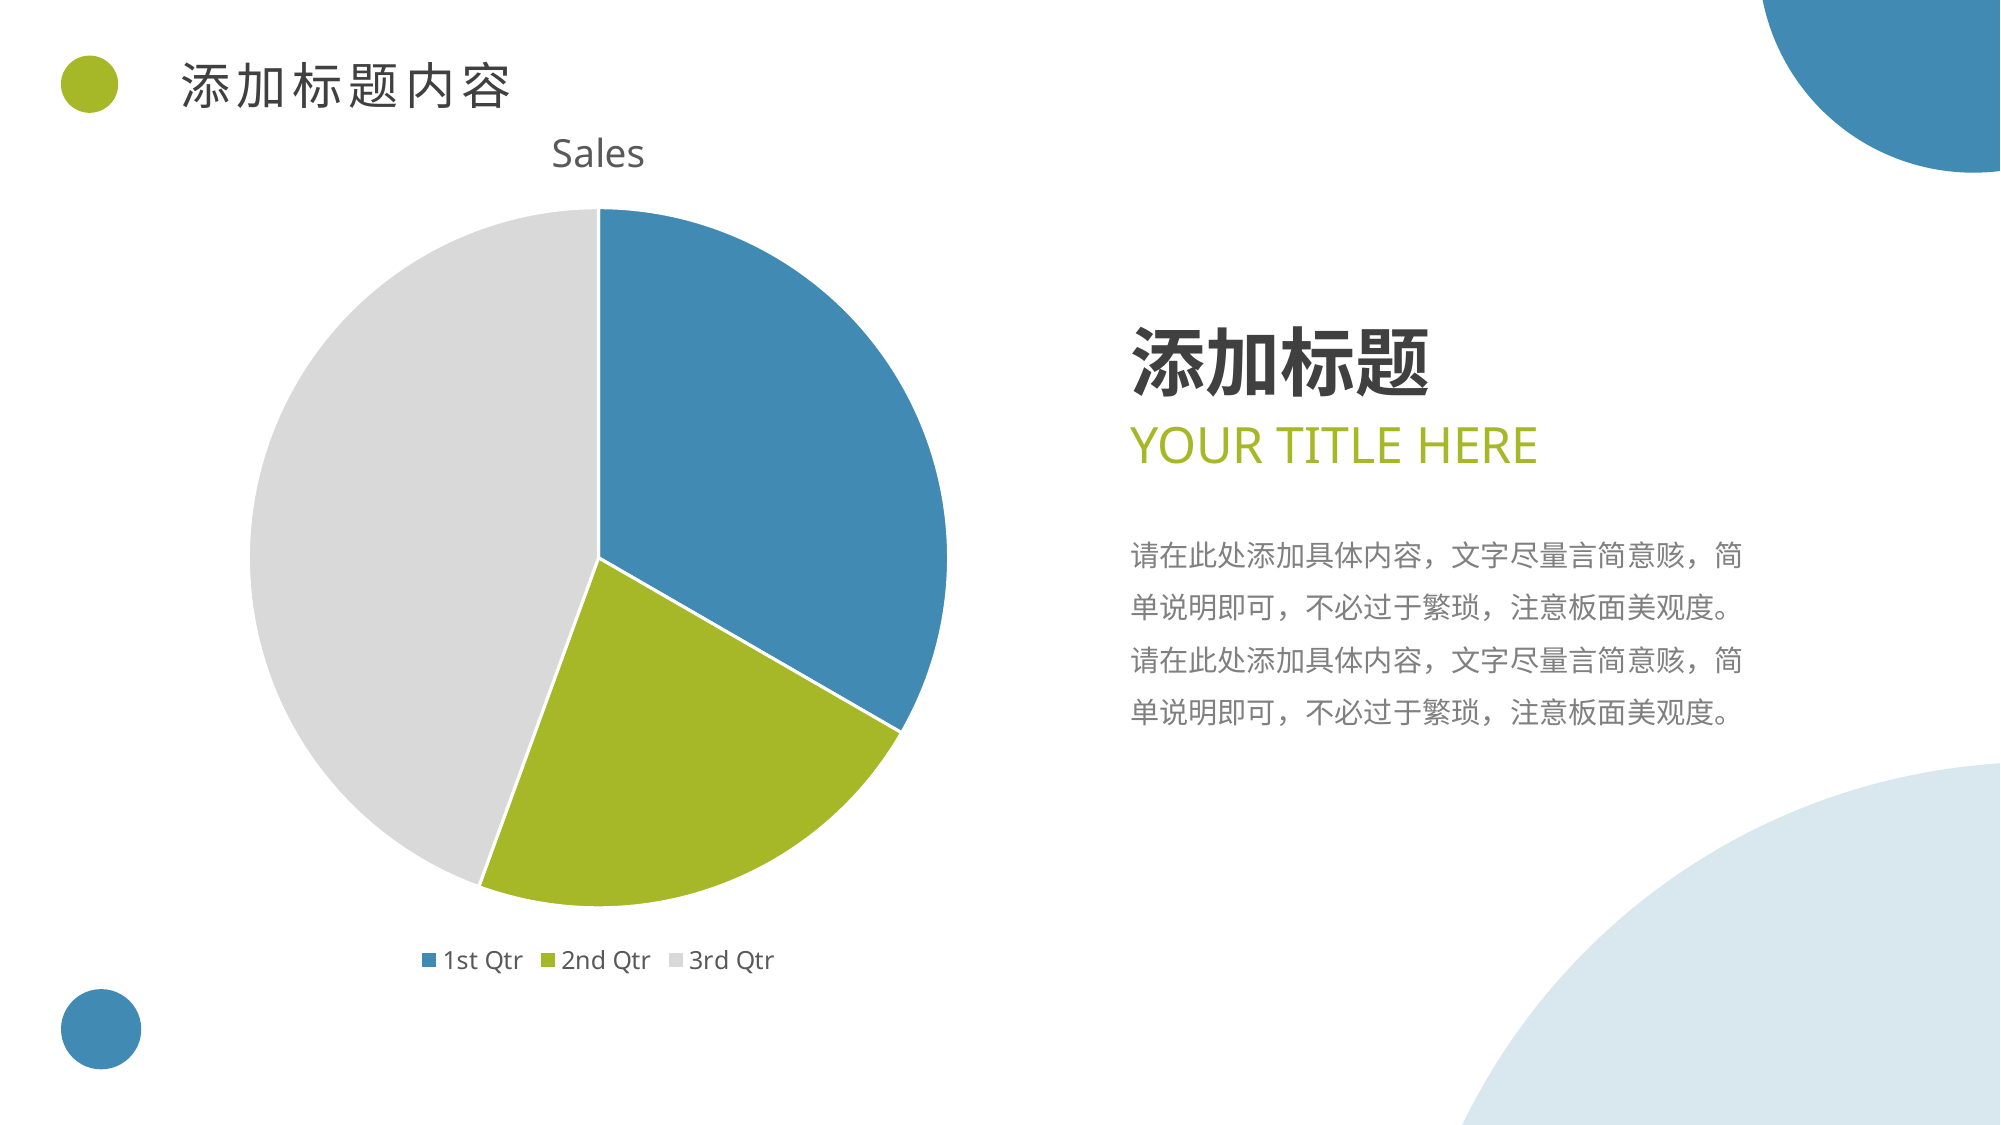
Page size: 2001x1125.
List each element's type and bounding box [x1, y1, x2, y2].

text_box [60, 0, 2000, 1125]
